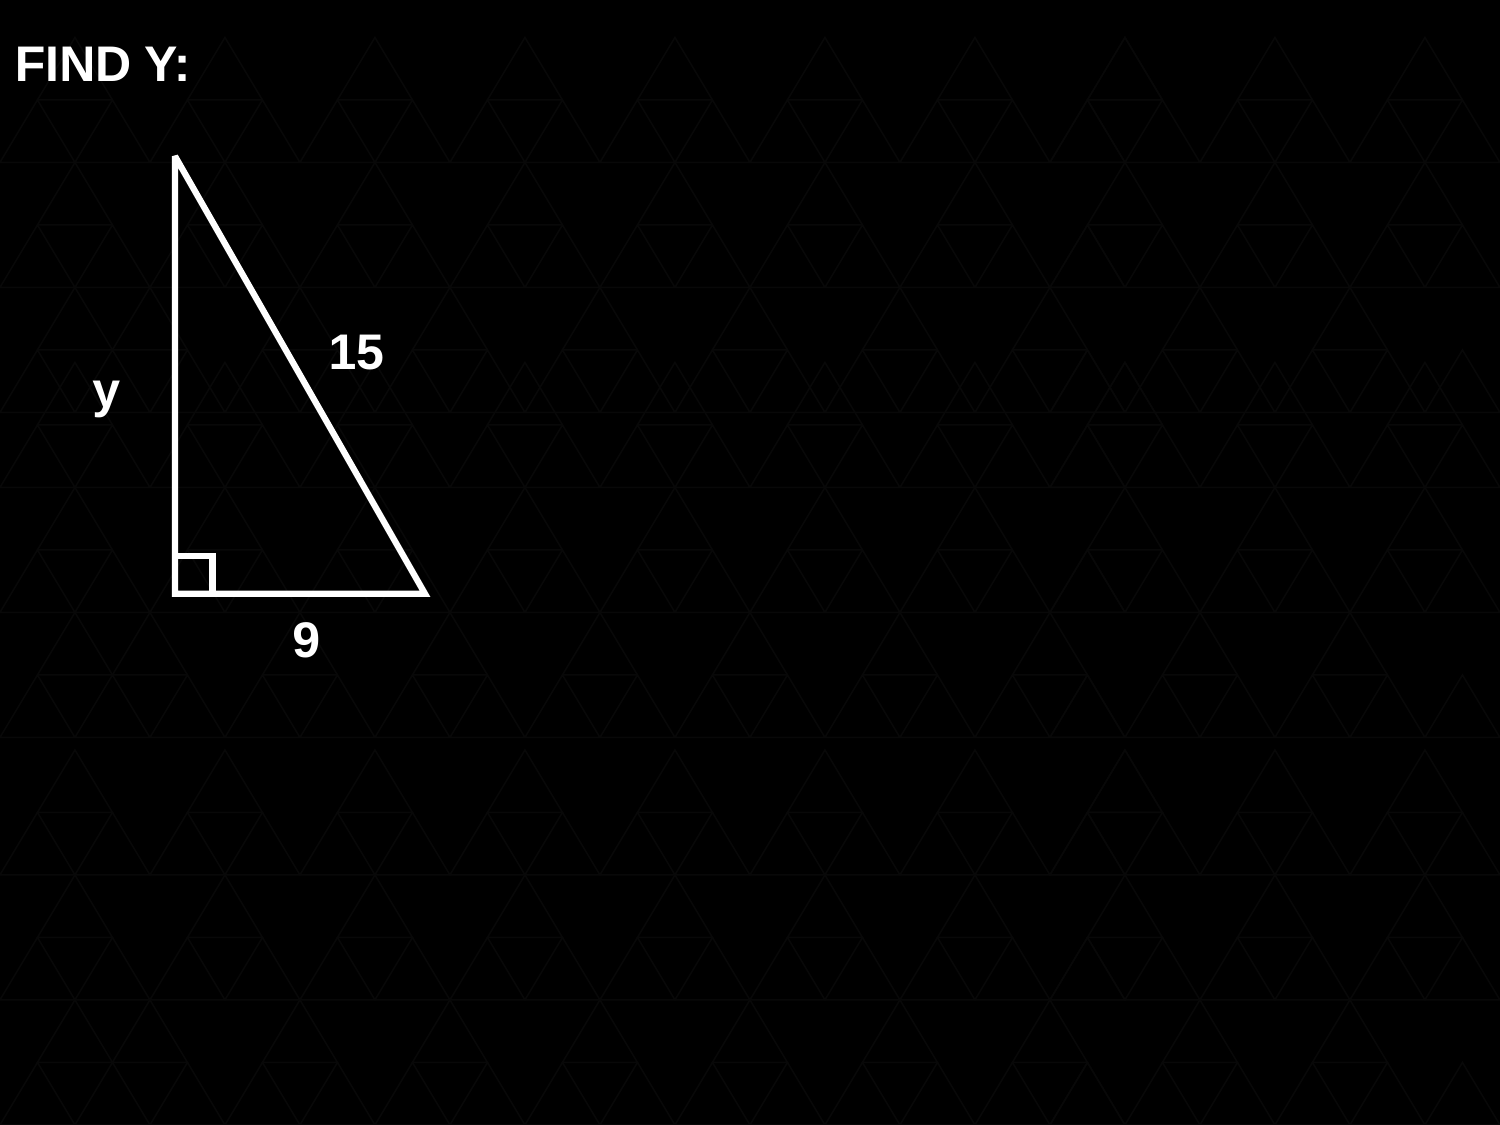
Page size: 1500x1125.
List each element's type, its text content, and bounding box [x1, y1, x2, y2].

text_box y [50, 343, 163, 432]
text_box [174, 155, 426, 594]
text_box FIND Y: [0, 5, 1500, 119]
text_box 9 [249, 602, 363, 682]
